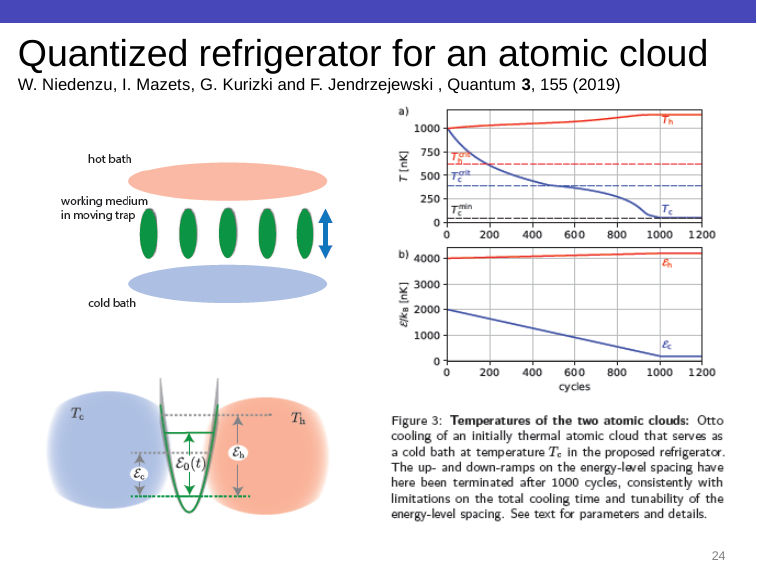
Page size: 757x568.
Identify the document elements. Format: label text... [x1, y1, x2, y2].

slide_number 23 [701, 547, 745, 563]
text_box Quantized refrigerator for an atomic cloud W. Niedenzu, I. Mazets, G. Kurizki and F. Jendrzejewski , Quantum 3, 155 (2019) [3, 21, 729, 101]
picture [42, 376, 339, 528]
picture [382, 104, 729, 528]
picture [40, 133, 345, 322]
